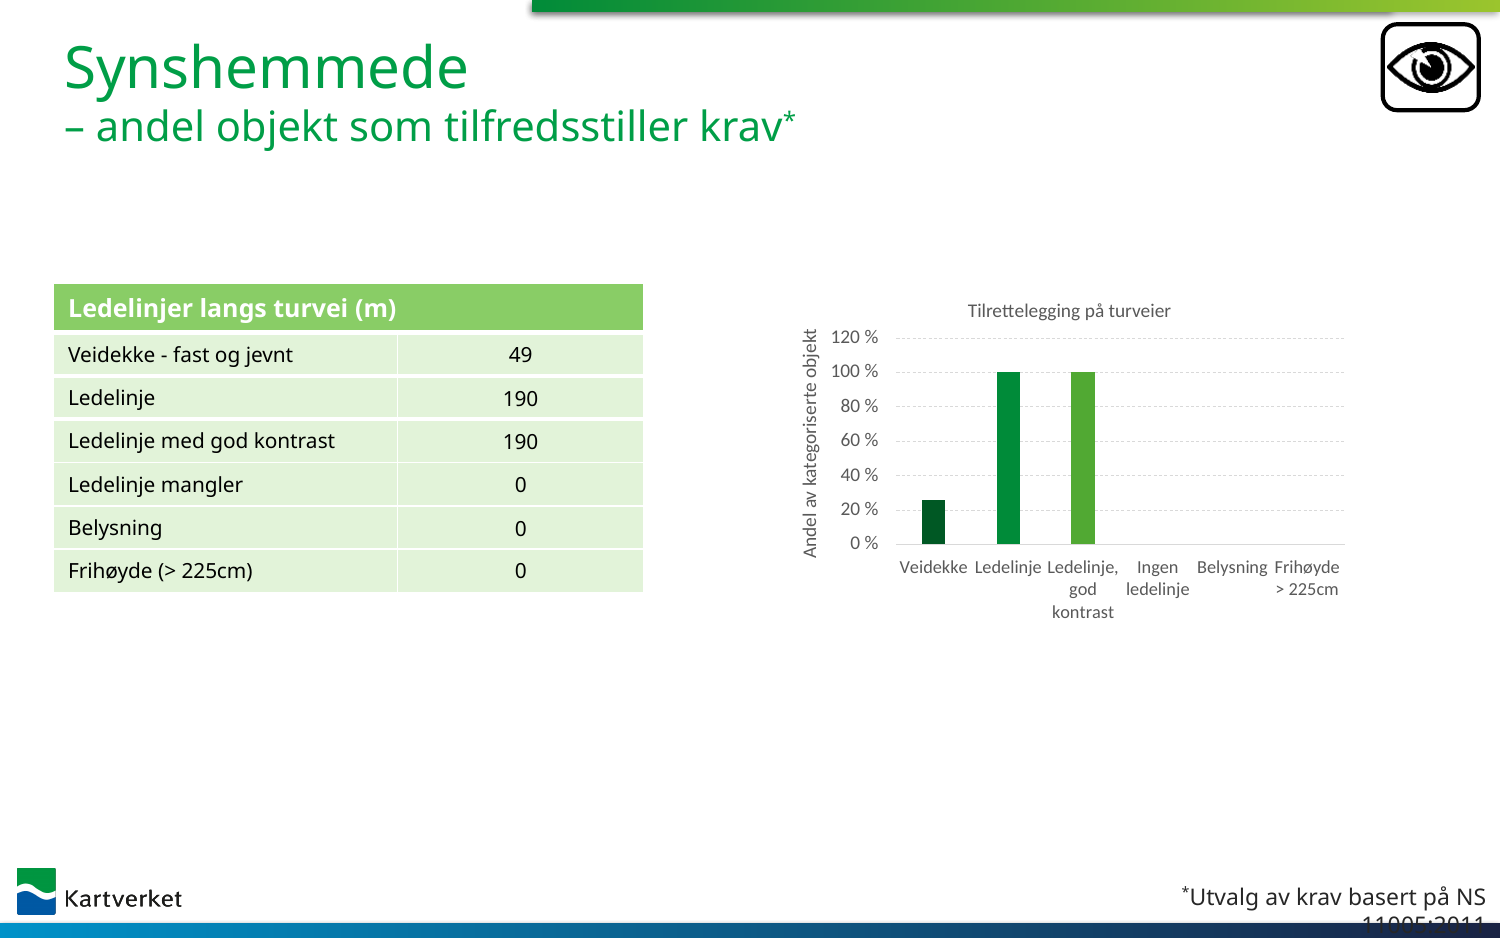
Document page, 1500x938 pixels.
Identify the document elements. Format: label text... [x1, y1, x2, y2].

table_cell Ledelinje mangler [54, 463, 397, 505]
text_box Synshemmede – andel objekt som tilfredsstiller krav* [49, 24, 1431, 158]
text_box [1382, 24, 1480, 111]
table_cell 0 [398, 550, 643, 592]
table_cell Belysning [54, 507, 397, 548]
table_cell 0 [398, 463, 643, 505]
table_cell 0 [398, 507, 643, 548]
table_cell Ledelinje [54, 378, 397, 417]
table_cell Ledelinje med god kontrast [54, 421, 397, 462]
table_cell 49 [398, 335, 643, 374]
table_cell 190 [398, 421, 643, 462]
table_cell Veidekke - fast og jevnt [54, 335, 397, 374]
picture [791, 291, 1348, 630]
text_box *Utvalg av krav basert på NS 11005:2011 [1068, 873, 1500, 938]
table_header Ledelinjer langs turvei (m) [54, 284, 643, 330]
table_cell Frihøyde (> 225cm) [54, 550, 397, 592]
table_cell 190 [398, 378, 643, 417]
